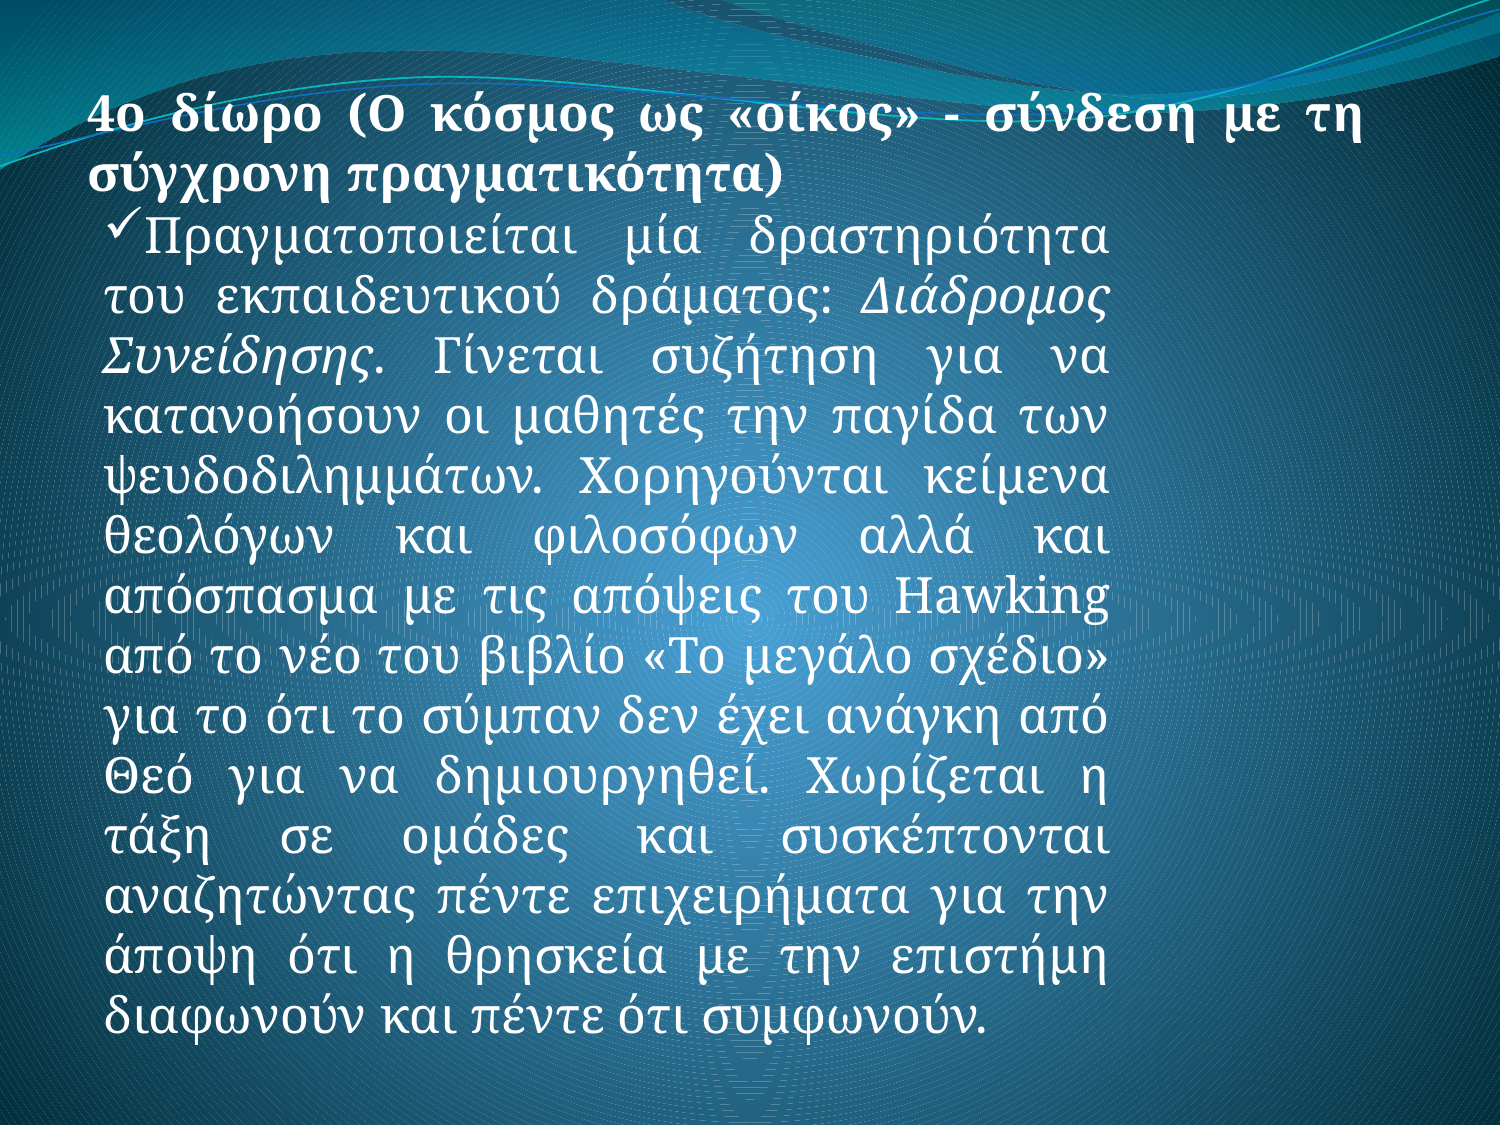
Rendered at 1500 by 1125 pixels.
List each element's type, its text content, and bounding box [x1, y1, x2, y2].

subtitle 4ο δίωρο (Ο κόσμος ως «οίκος» - σύνδεση με τη σύγχρονη πραγματικότητα) [87, 74, 1376, 362]
text_box Πραγματοποιείται μία δραστηριότητα του εκπαιδευτικού δράματος: Διάδρομος Συνείδησης. Γίνεται συζήτηση για να κατανοήσουν οι μαθητές την παγίδα των ψευδοδιλημμάτων. Χορηγούνται κείμενα θεολόγων και φιλοσόφων αλλά και απόσπασμα με τις απόψεις του Hawking από το νέο του βιβλίο «Το μεγάλο σχέδιο» για το ότι το σύμπαν δεν έχει ανάγκη από Θεό για να δημιουργηθεί. Χωρίζεται η τάξη σε ομάδες και συσκέπτονται αναζητώντας πέντε επιχειρήματα για την άποψη ότι η θρησκεία με την επιστήμη διαφωνούν και πέντε ότι συμφωνούν. [88, 196, 1125, 1051]
